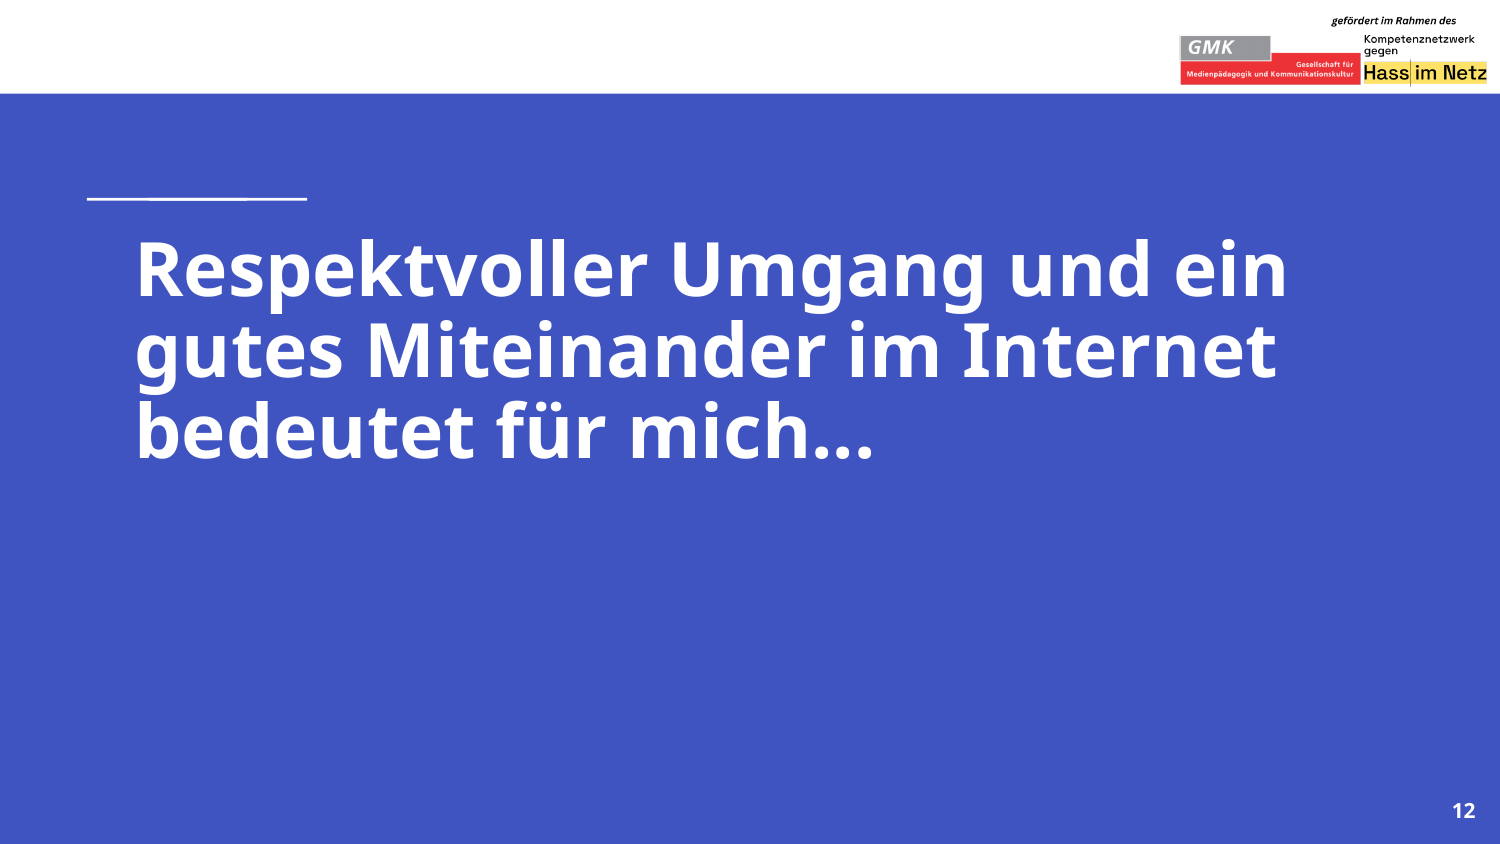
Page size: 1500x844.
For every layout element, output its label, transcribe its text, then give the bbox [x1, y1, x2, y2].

title Respektvoller Umgang und ein gutes Miteinander im Internet bedeutet für mich... [119, 216, 1381, 466]
picture [1177, 0, 1491, 94]
text_box 12 [1400, 779, 1491, 844]
